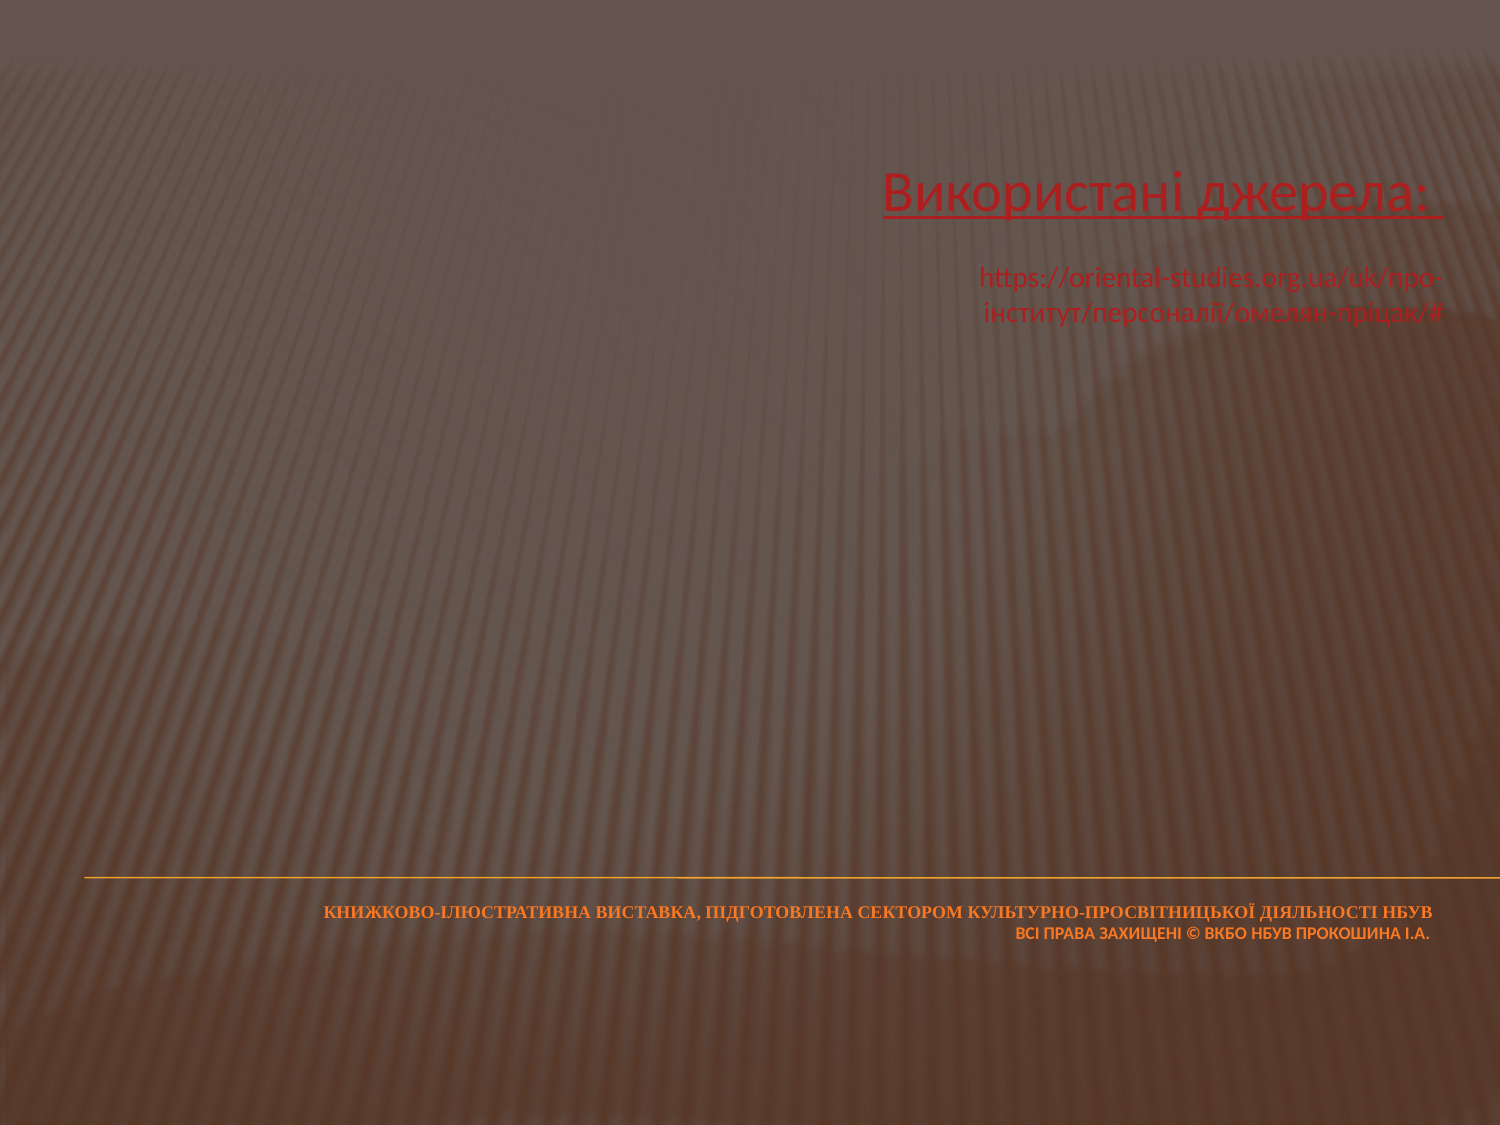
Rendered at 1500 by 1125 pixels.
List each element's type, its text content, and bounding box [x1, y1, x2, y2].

title Книжково-ілюстративна виставка, підготовлена Сектором культурно-просвітницької діяльності НБУВ Всі права захищені © ВКБО НБУВ Прокошина І.А. [62, 893, 1450, 997]
text_box Використані джерела: https://oriental-studies.org.ua/uk/про- інститут/персоналії/омелян-пріцак/# [478, 145, 1459, 371]
